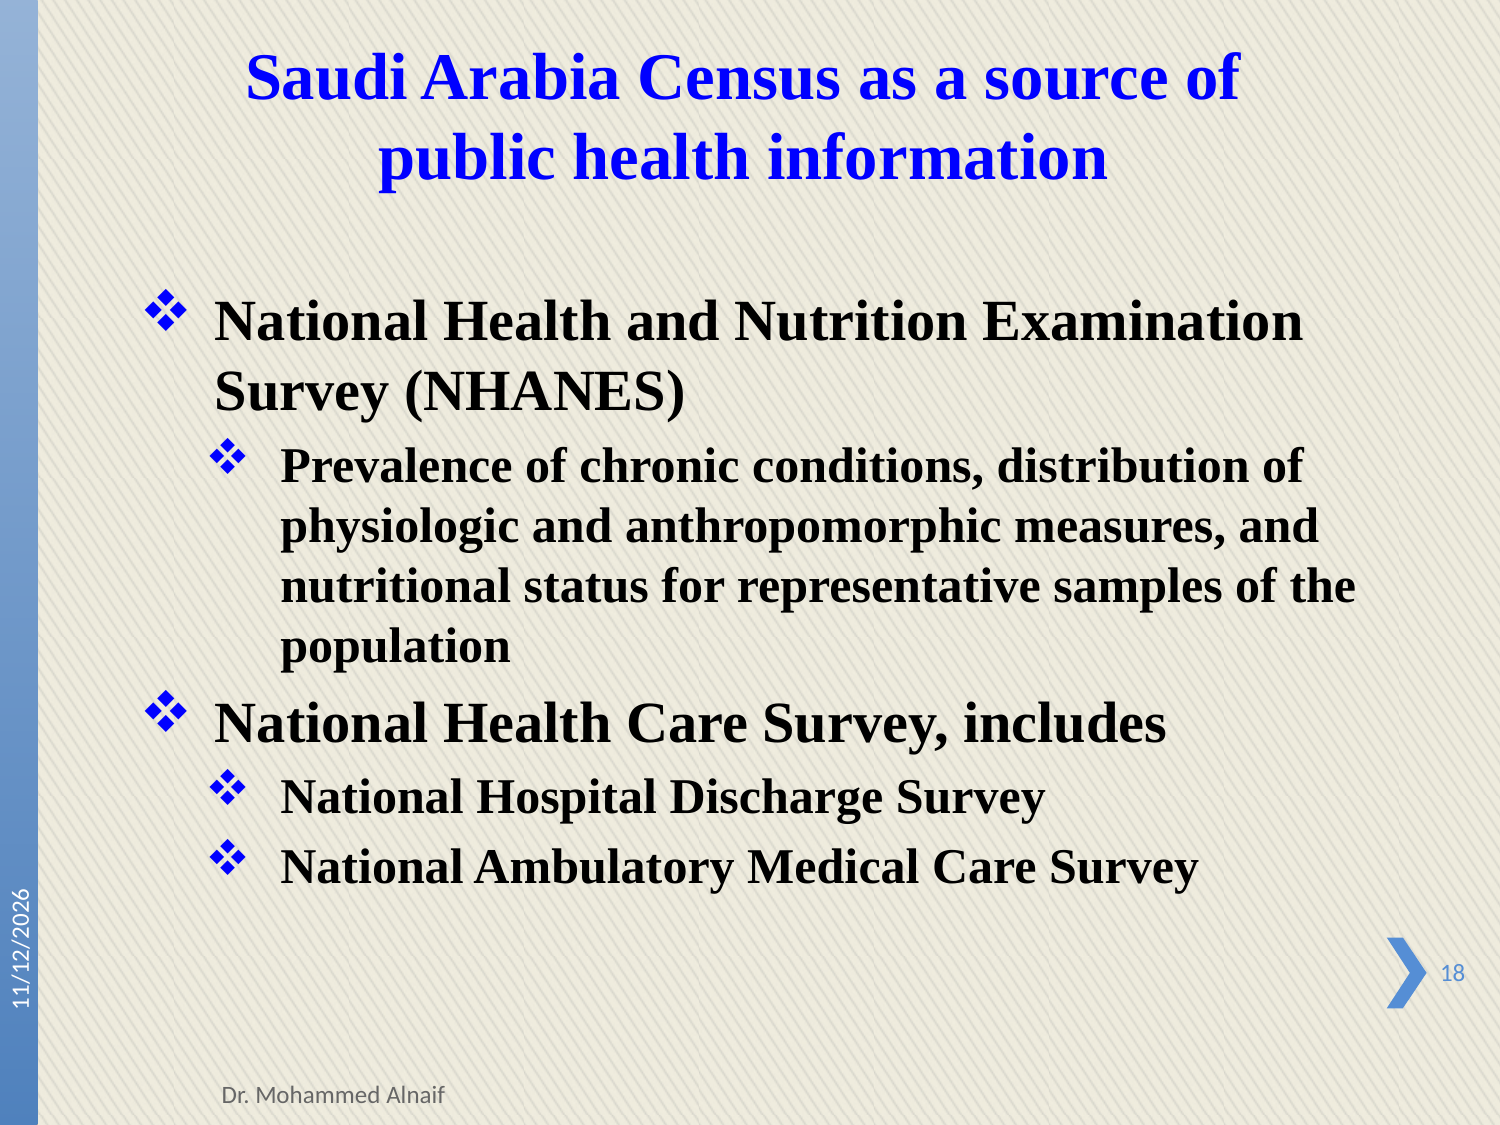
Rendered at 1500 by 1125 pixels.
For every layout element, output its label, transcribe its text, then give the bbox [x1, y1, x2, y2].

footer Dr. Mohammed Alnaif [206, 1074, 1382, 1113]
text_box National Health and Nutrition Examination Survey (NHANES) Prevalence of chronic conditions, distribution of physiologic and anthropomorphic measures, and nutritional status for representative samples of the population National Health Care Survey, includes National Hospital Discharge Survey National Ambulatory Medical Care Survey [124, 274, 1400, 950]
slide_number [0, 594, 38, 1026]
title Saudi Arabia Census as a source of public health information [150, 50, 1338, 200]
slide_number 18 [1425, 941, 1488, 1002]
